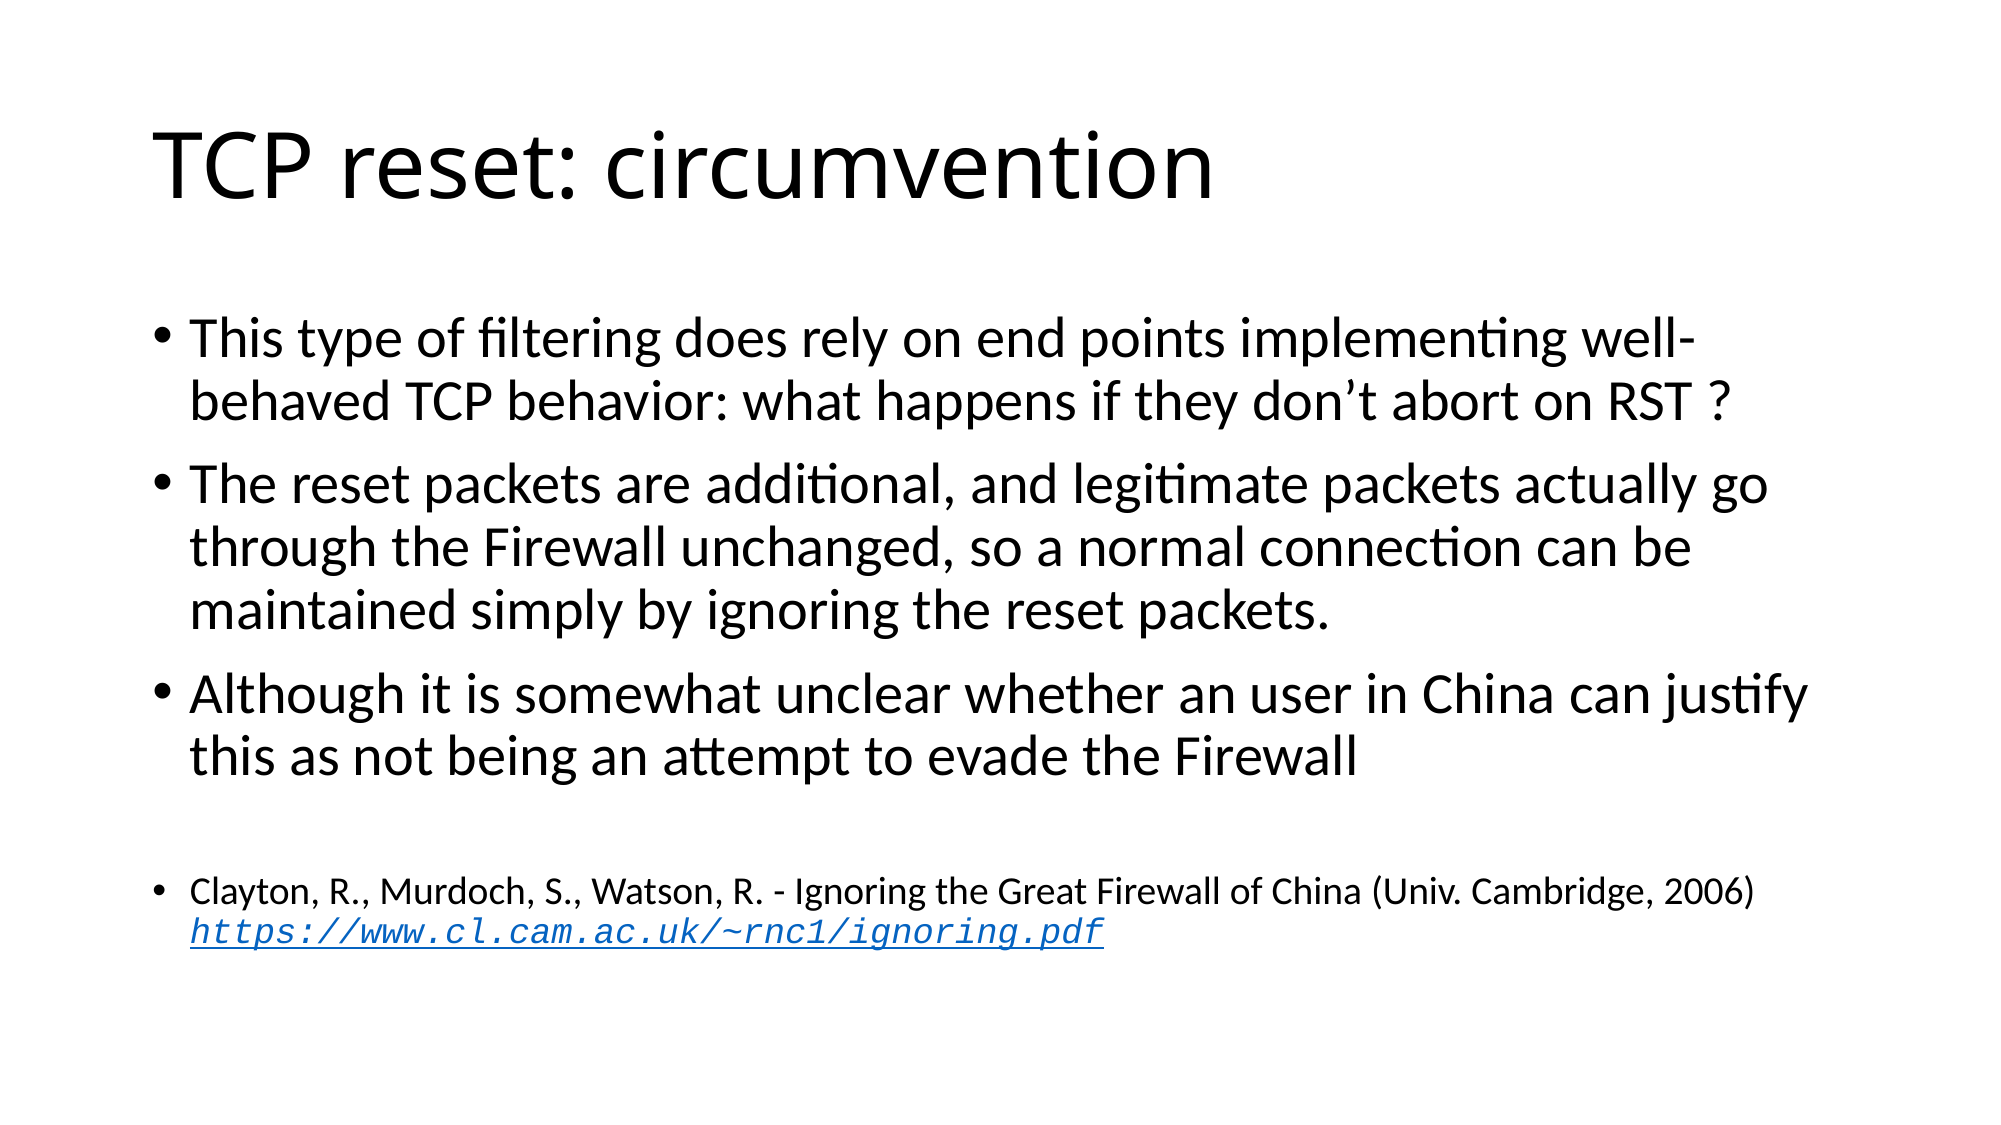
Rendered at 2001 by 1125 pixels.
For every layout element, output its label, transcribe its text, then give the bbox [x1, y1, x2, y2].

title TCP reset: circumvention [137, 59, 1863, 278]
list This type of filtering does rely on end points implementing well-behaved TCP behavior: what happens if they don’t abort on RST ? The reset packets are additional, and legitimate packets actually go through the Firewall unchanged, so a normal connection can be maintained simply by ignoring the reset packets. Although it is somewhat unclear whether an user in China can justify this as not being an attempt to evade the Firewall Clayton, R., Murdoch, S., Watson, R. - Ignoring the Great Firewall of China (Univ. Cambridge, 2006) https://www.cl.cam.ac.uk/~rnc1/ignoring.pdf [137, 299, 1863, 1014]
